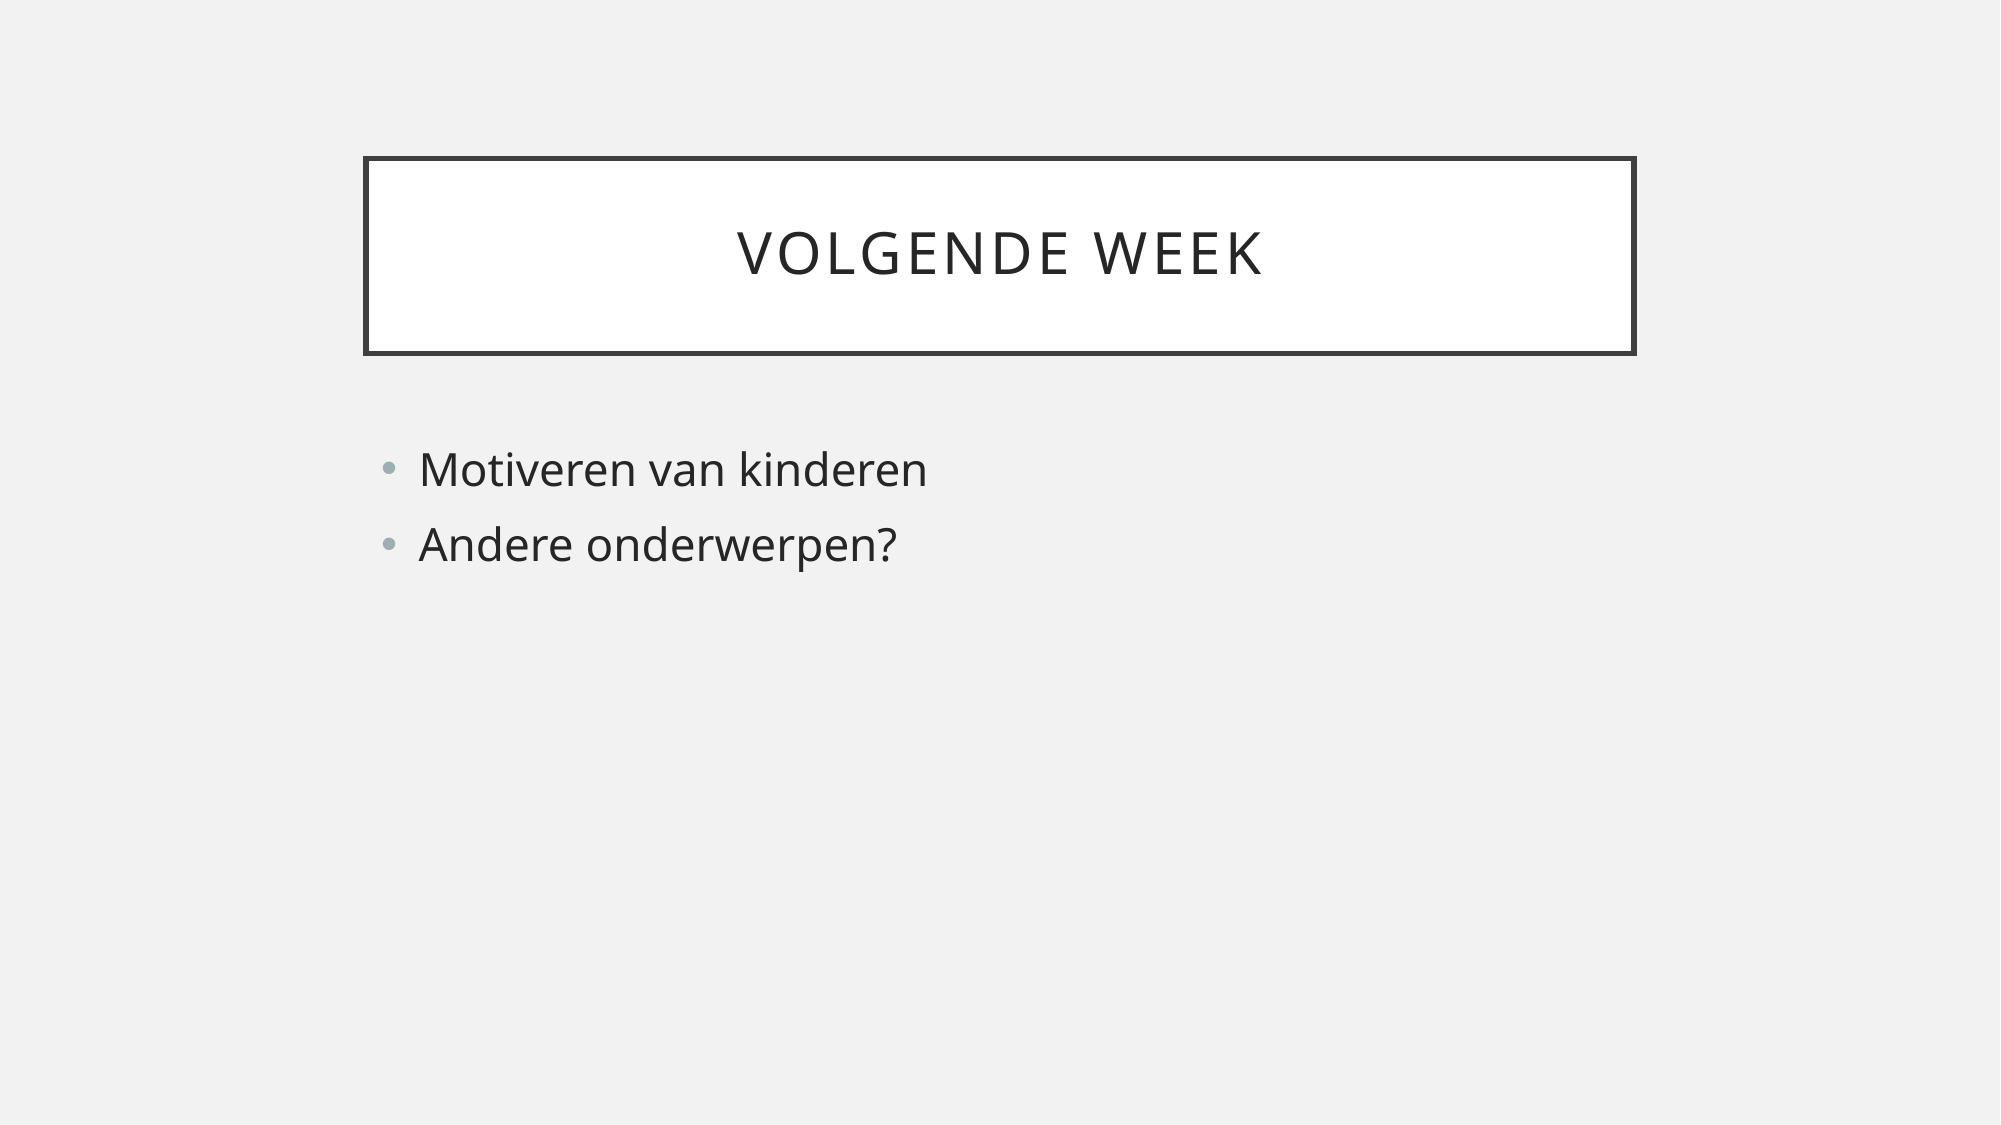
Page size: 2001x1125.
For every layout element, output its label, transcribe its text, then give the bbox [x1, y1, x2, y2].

title Volgende week [363, 156, 1637, 356]
list Motiveren van kinderen Andere onderwerpen? [366, 432, 1634, 942]
